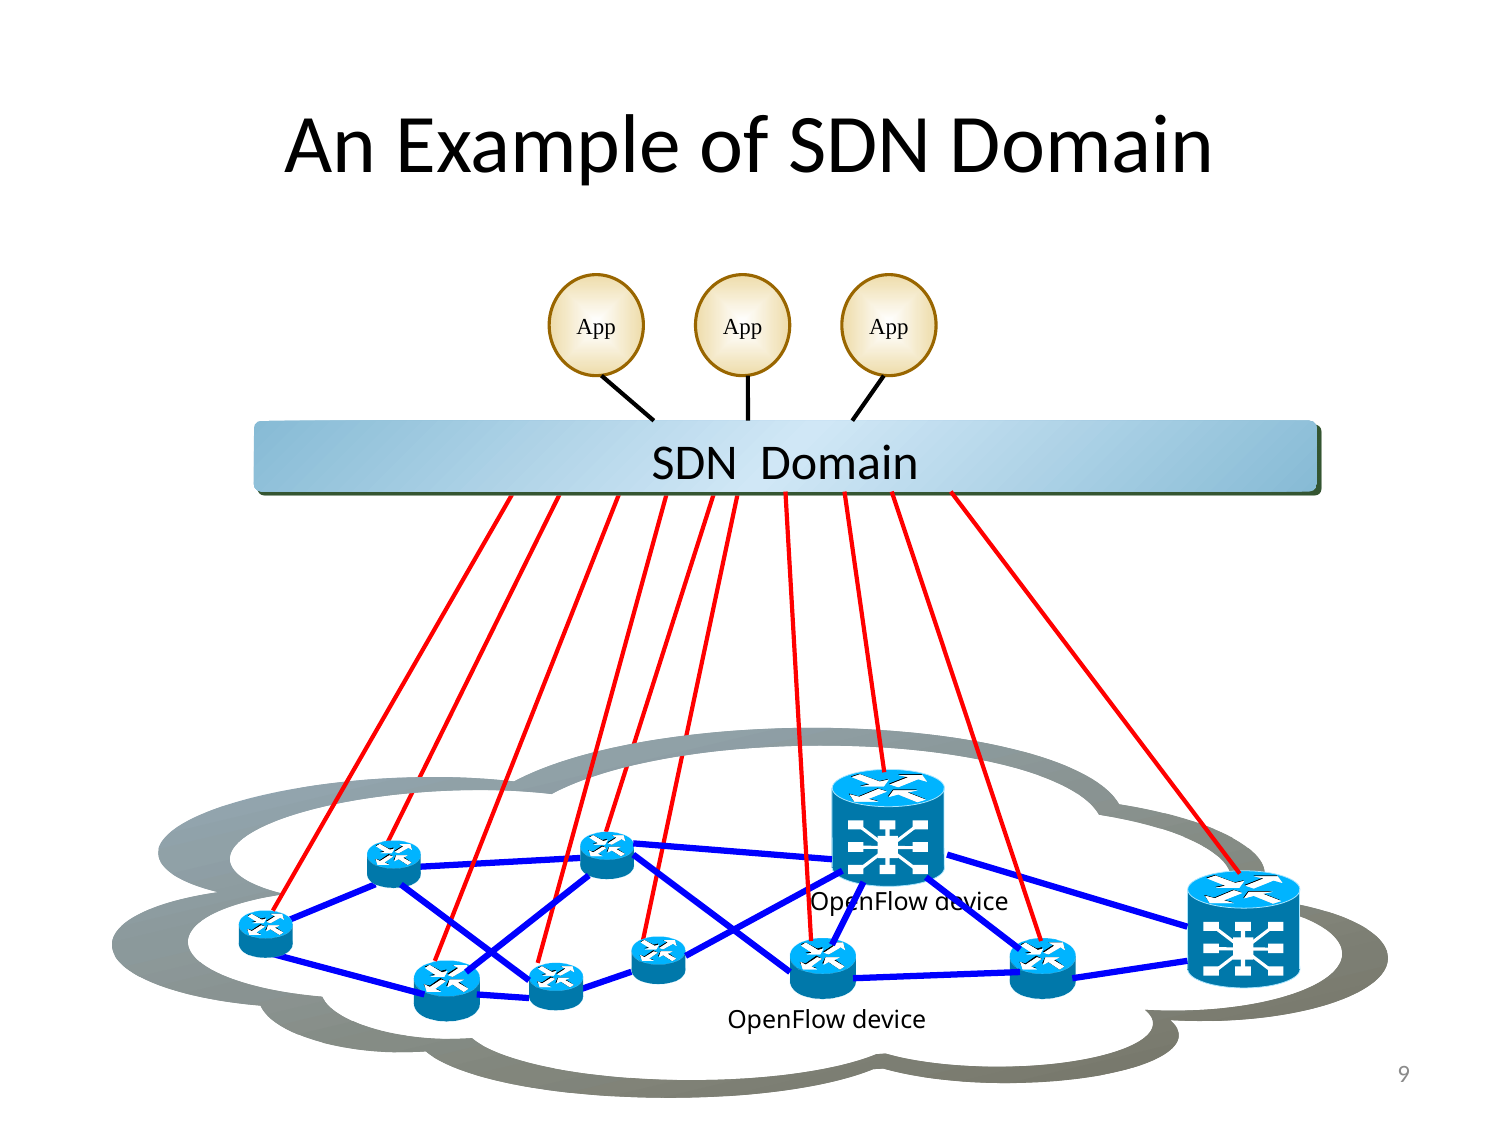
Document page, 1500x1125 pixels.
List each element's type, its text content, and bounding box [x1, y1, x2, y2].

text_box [831, 769, 945, 887]
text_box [789, 937, 857, 1000]
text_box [111, 727, 1389, 1099]
title An Example of SDN Domain [75, 45, 1425, 233]
text_box App [695, 274, 790, 376]
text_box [1187, 870, 1301, 989]
text_box SDN Domain [253, 420, 1317, 492]
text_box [1009, 937, 1077, 1000]
text_box App [841, 274, 937, 376]
text_box App [549, 274, 644, 376]
slide_number 9 [1391, 1042, 1425, 1103]
